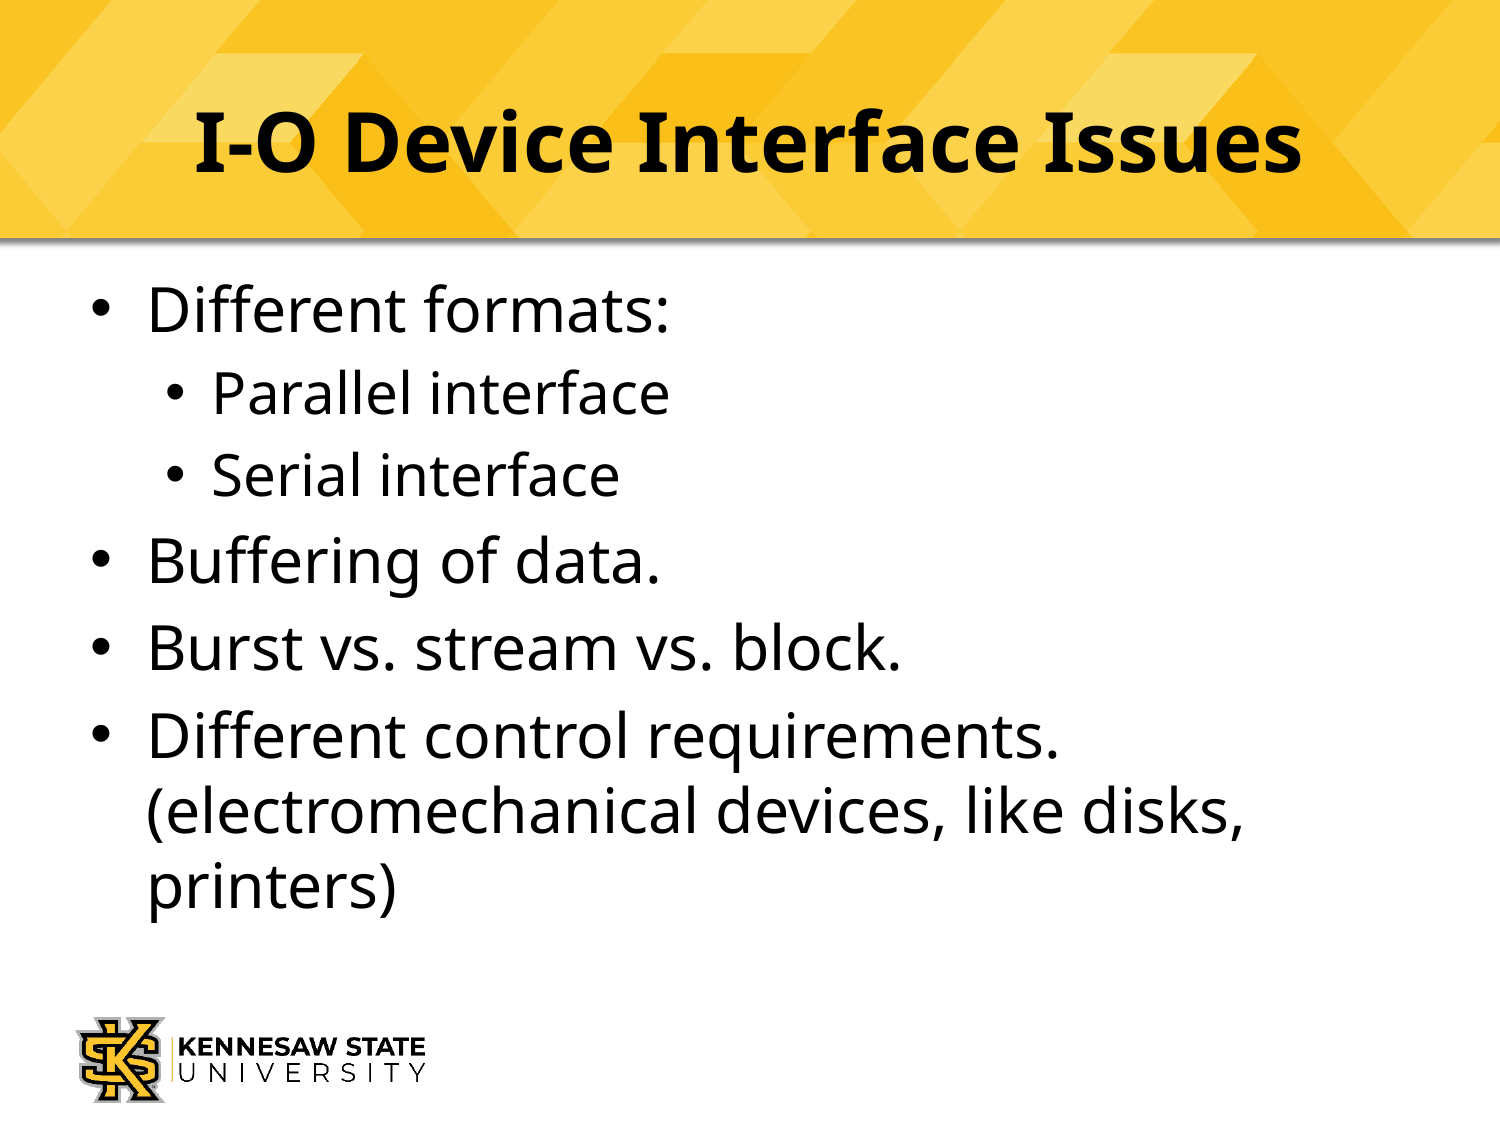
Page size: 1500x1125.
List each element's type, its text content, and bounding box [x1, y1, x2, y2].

title I-O Device Interface Issues [75, 45, 1425, 233]
picture [0, 0, 1500, 251]
list Different formats: Parallel interface Serial interface Buffering of data. Burst vs. stream vs. block. Different control requirements. (electromechanical devices, like disks, printers) [75, 262, 1425, 1005]
picture [75, 1017, 425, 1103]
